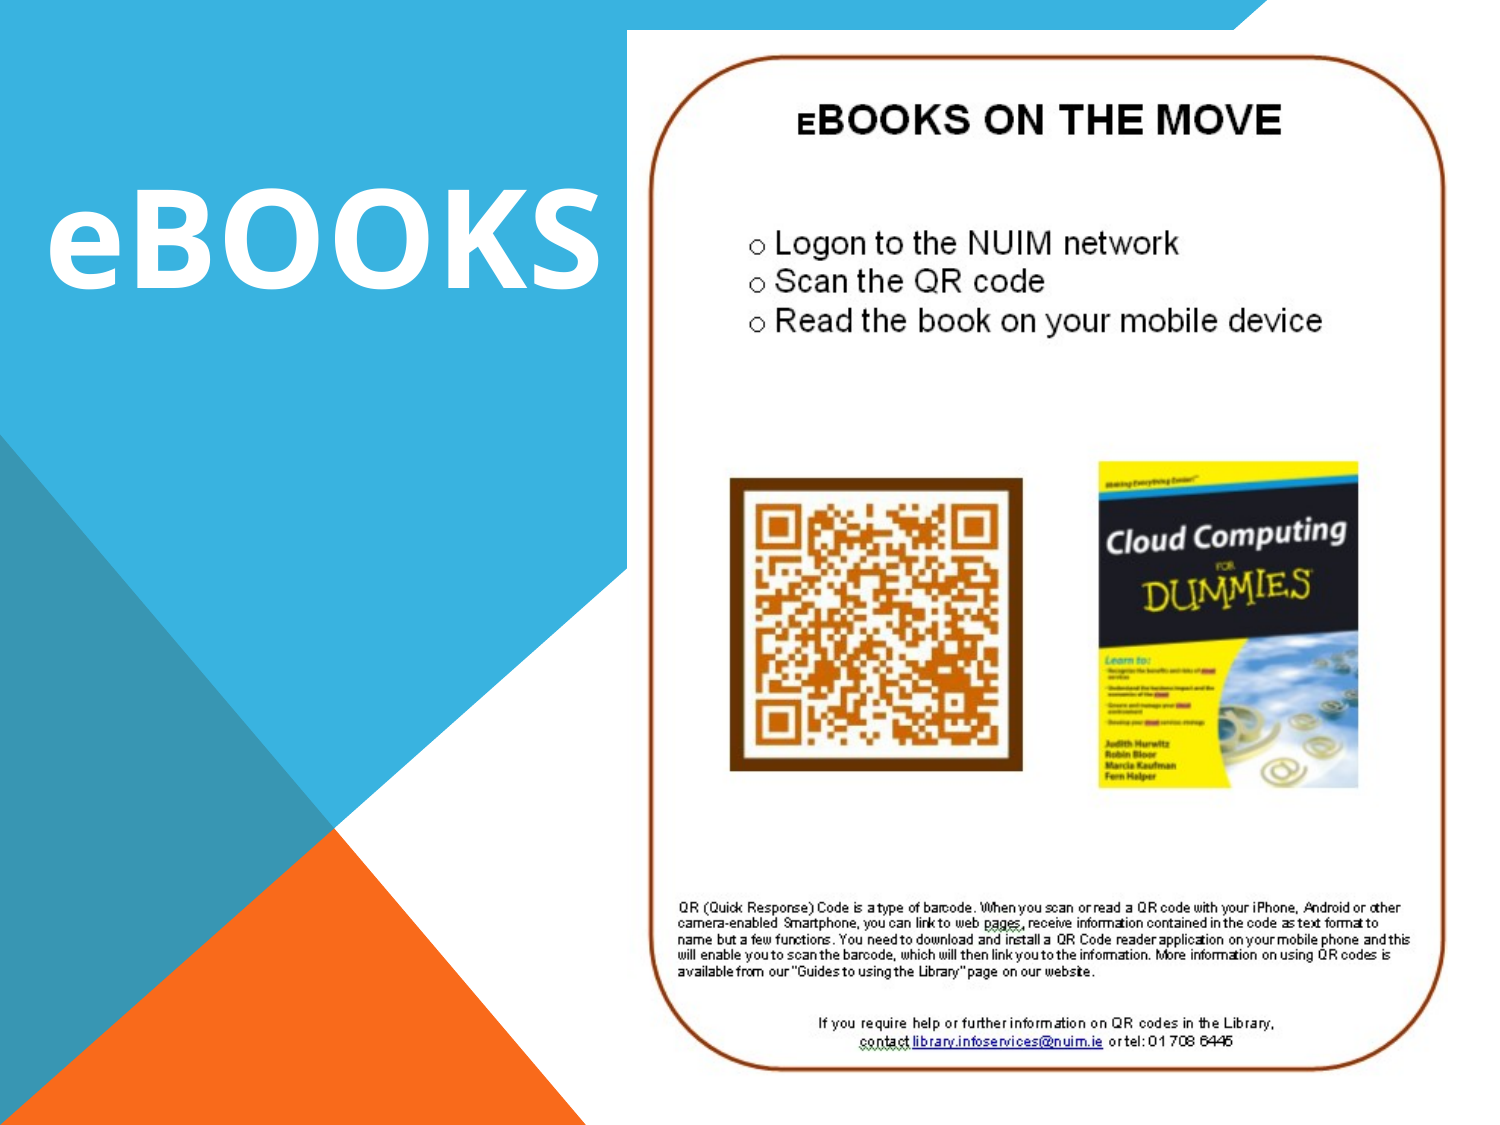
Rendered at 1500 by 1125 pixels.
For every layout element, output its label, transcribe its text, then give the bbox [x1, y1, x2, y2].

picture [626, 30, 1449, 1083]
title eBOOKS [29, 137, 621, 316]
